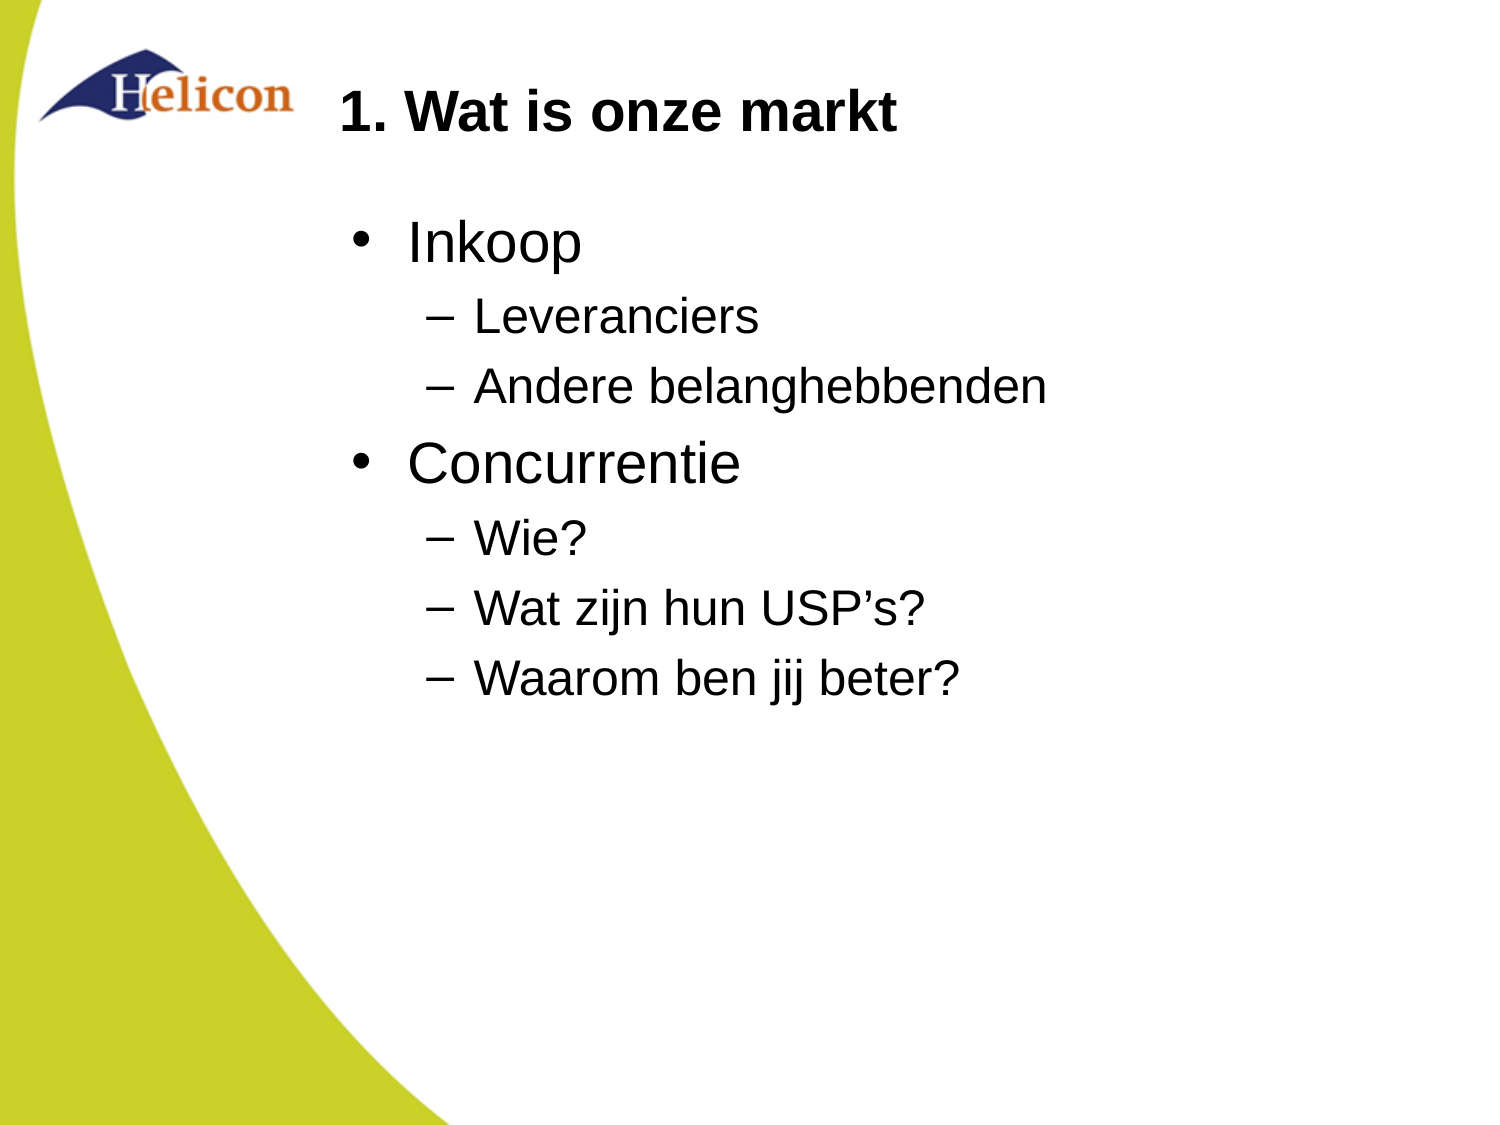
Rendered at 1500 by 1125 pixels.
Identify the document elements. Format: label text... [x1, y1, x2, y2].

picture [0, 0, 1500, 1125]
list Inkoop Leveranciers Andere belanghebbenden Concurrentie Wie? Wat zijn hun USP’s? Waarom ben jij beter? [336, 196, 1425, 1005]
title 1. Wat is onze markt [324, 54, 1415, 161]
